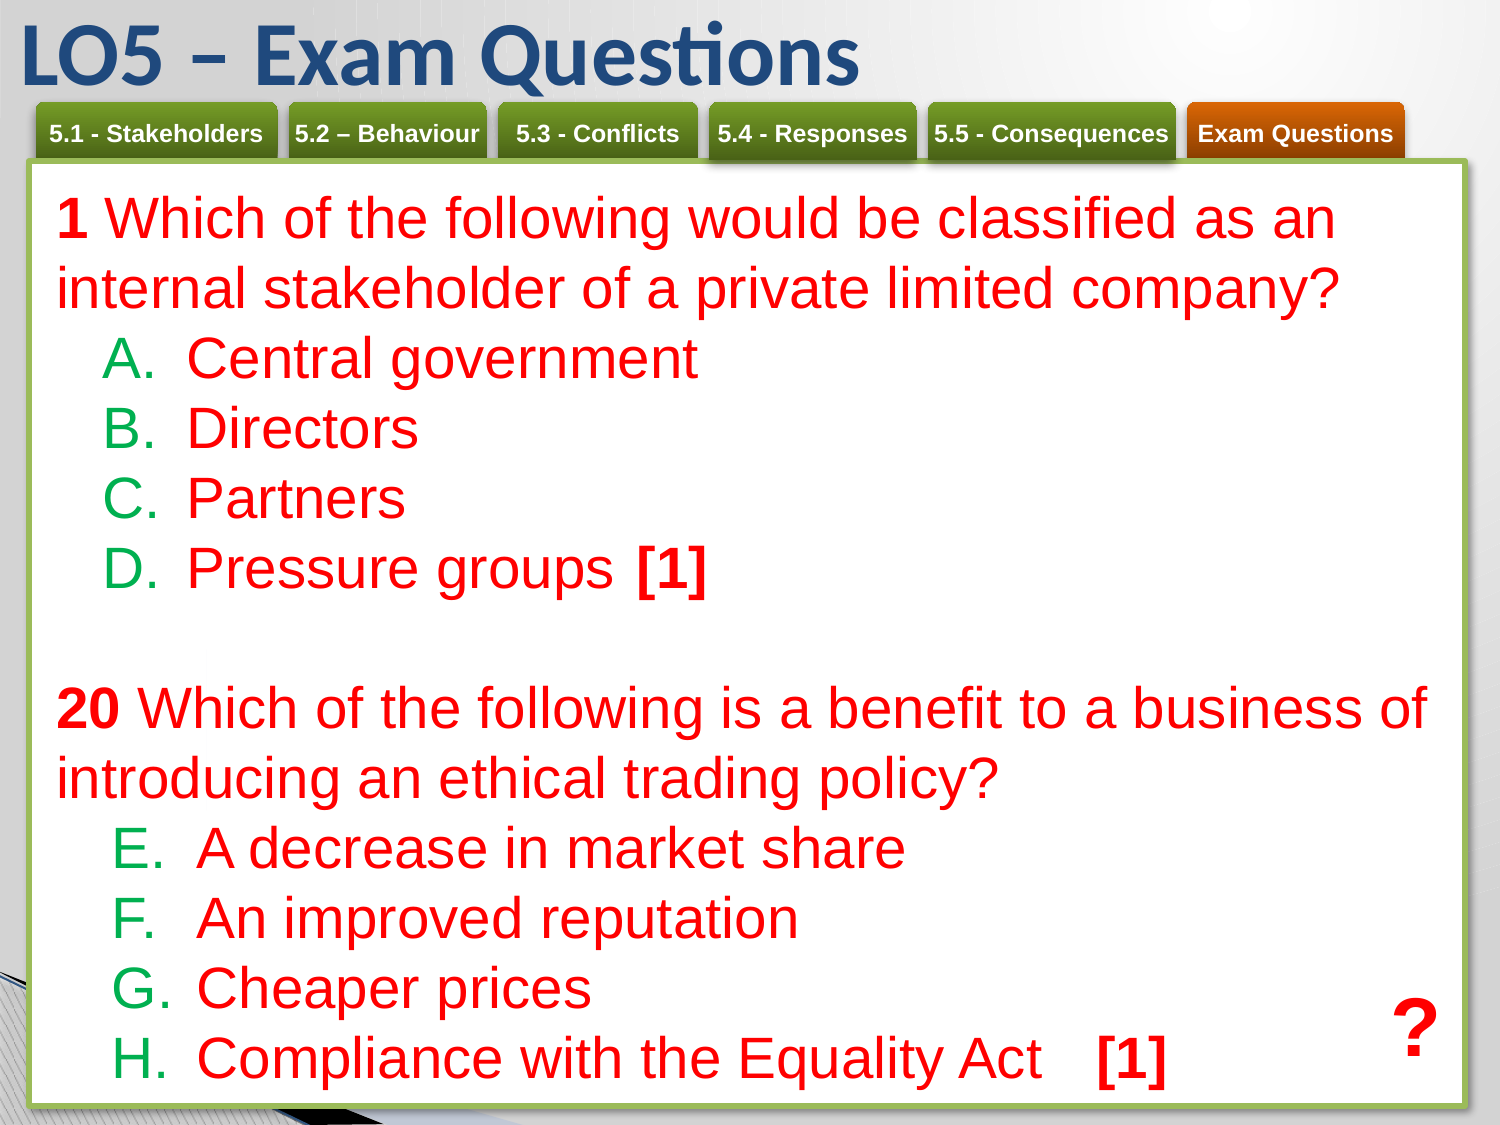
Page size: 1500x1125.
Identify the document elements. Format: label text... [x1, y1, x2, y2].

text_box ? [1375, 966, 1435, 1081]
text_box LO5 – Exam Questions [5, 7, 1459, 90]
picture [281, 1114, 303, 1125]
text_box 1 Which of the following would be classified as an internal stakeholder of a private limited company? Central government Directors Partners Pressure groups [1] 20 Which of the following is a benefit to a business of introducing an ethical trading policy? A decrease in market share An improved reputation Cheaper prices Compliance with the Equality Act [1] [41, 172, 1448, 1098]
